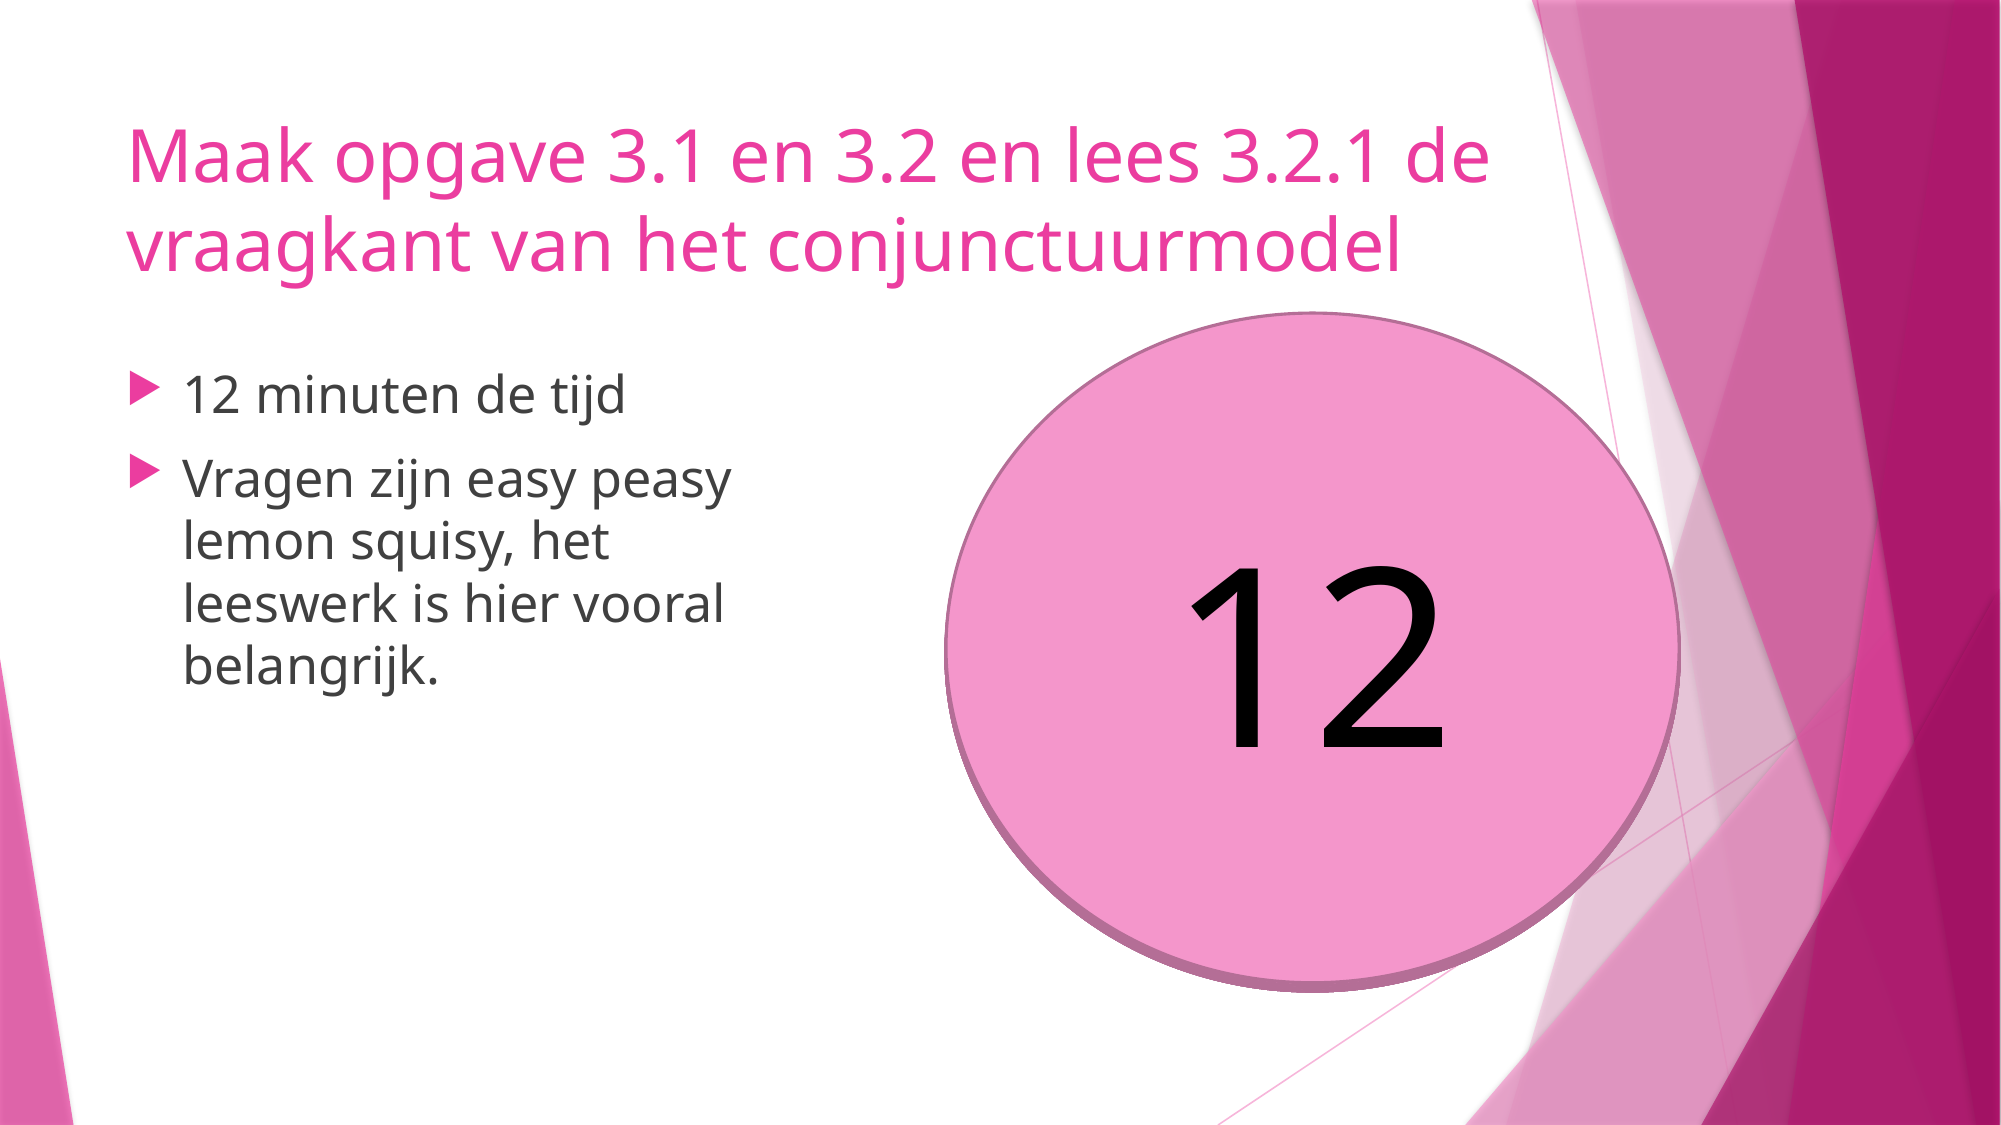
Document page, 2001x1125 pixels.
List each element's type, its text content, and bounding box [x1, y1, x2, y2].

text_box 12 [944, 311, 1681, 985]
title Maak opgave 3.1 en 3.2 en lees 3.2.1 de vraagkant van het conjunctuurmodel [111, 101, 1522, 319]
text_box 7 [961, 748, 1667, 993]
text_box 9 [958, 742, 1668, 990]
list 12 minuten de tijd Vragen zijn easy peasy lemon squisy, het leeswerk is hier vooral belangrijk. [111, 354, 774, 992]
text_box 11 [957, 736, 1669, 988]
